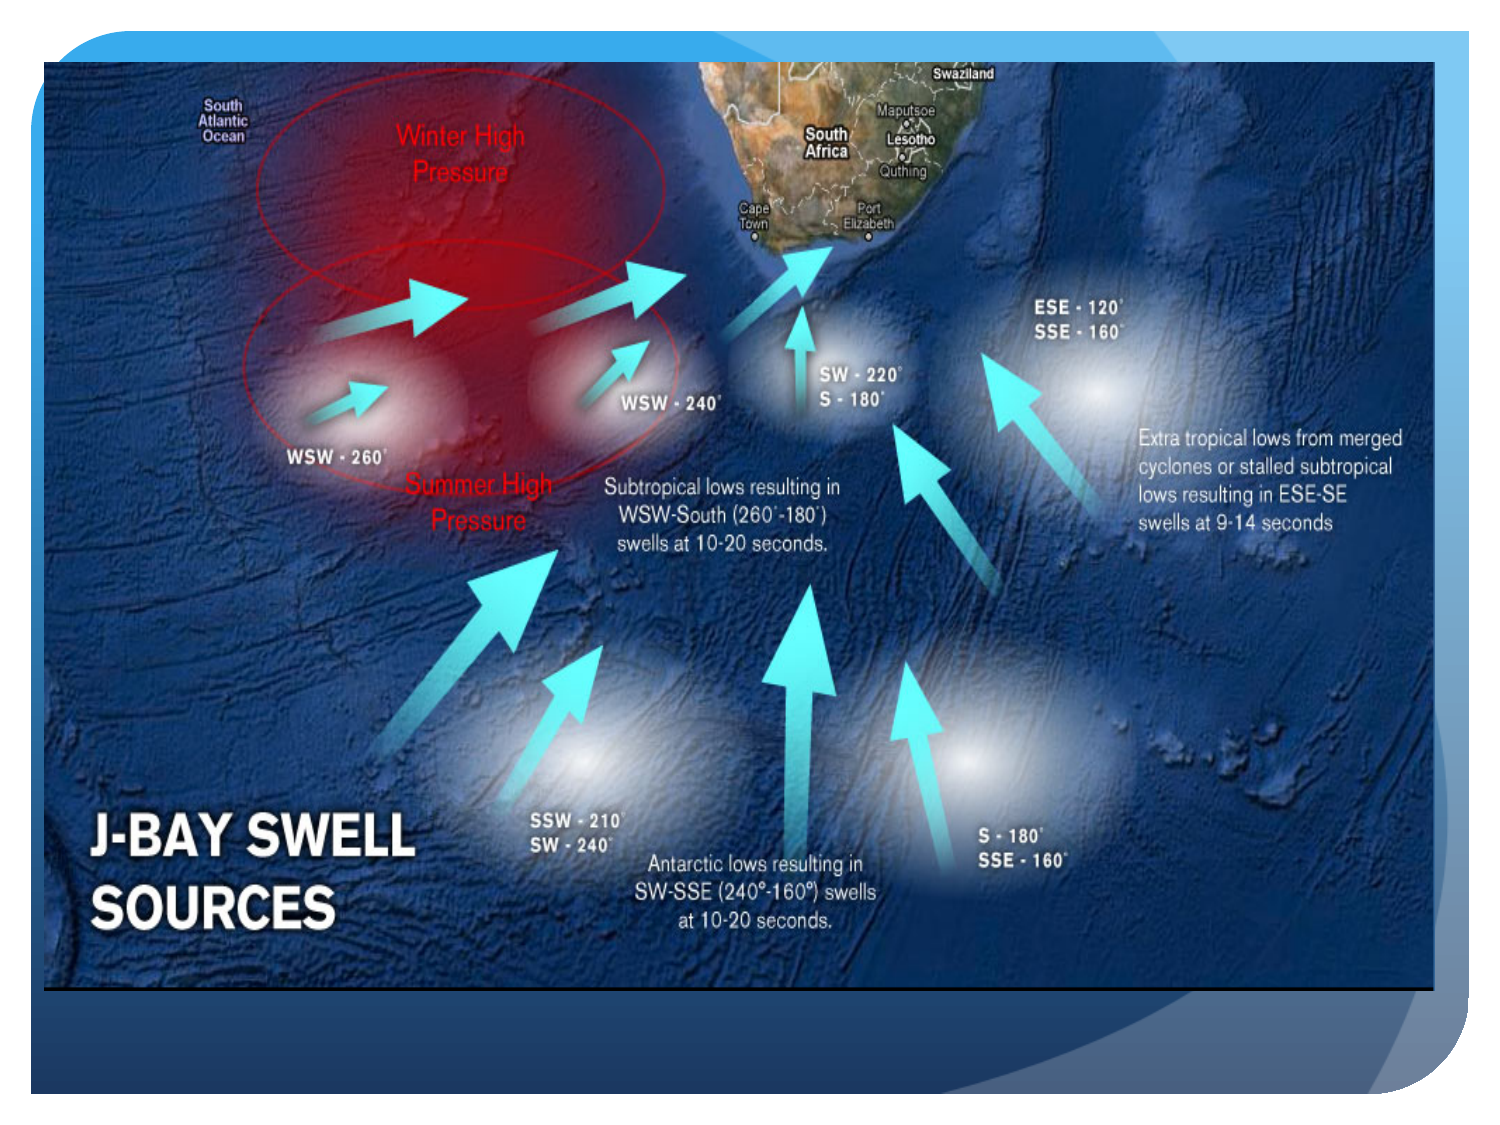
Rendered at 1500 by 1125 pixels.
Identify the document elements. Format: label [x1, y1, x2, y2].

list [41, 62, 1438, 991]
picture [24, 30, 1473, 1094]
